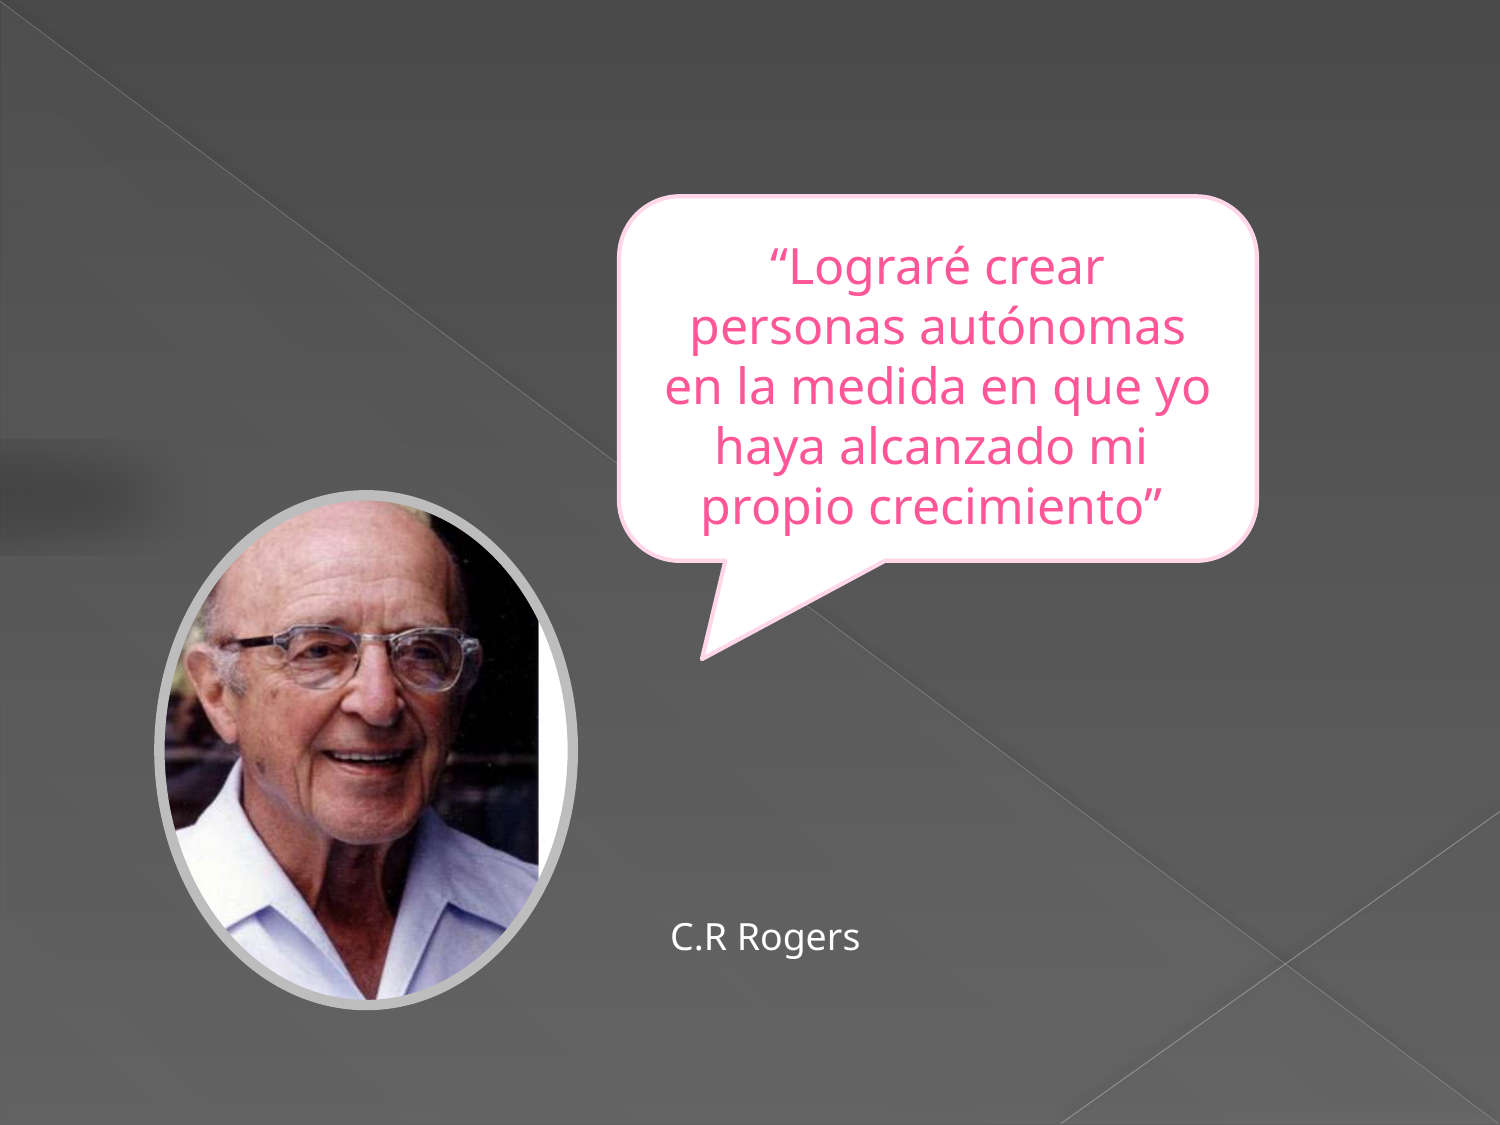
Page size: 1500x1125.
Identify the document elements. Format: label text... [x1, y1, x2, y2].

text_box [265, 196, 661, 571]
picture [159, 495, 574, 1006]
text_box “Lograré crear personas autónomas en la medida en que yo haya alcanzado mi propio crecimiento” [648, 227, 1228, 587]
text_box C.R Rogers [655, 905, 1022, 965]
text_box [616, 194, 1260, 555]
text_box [699, 587, 841, 661]
